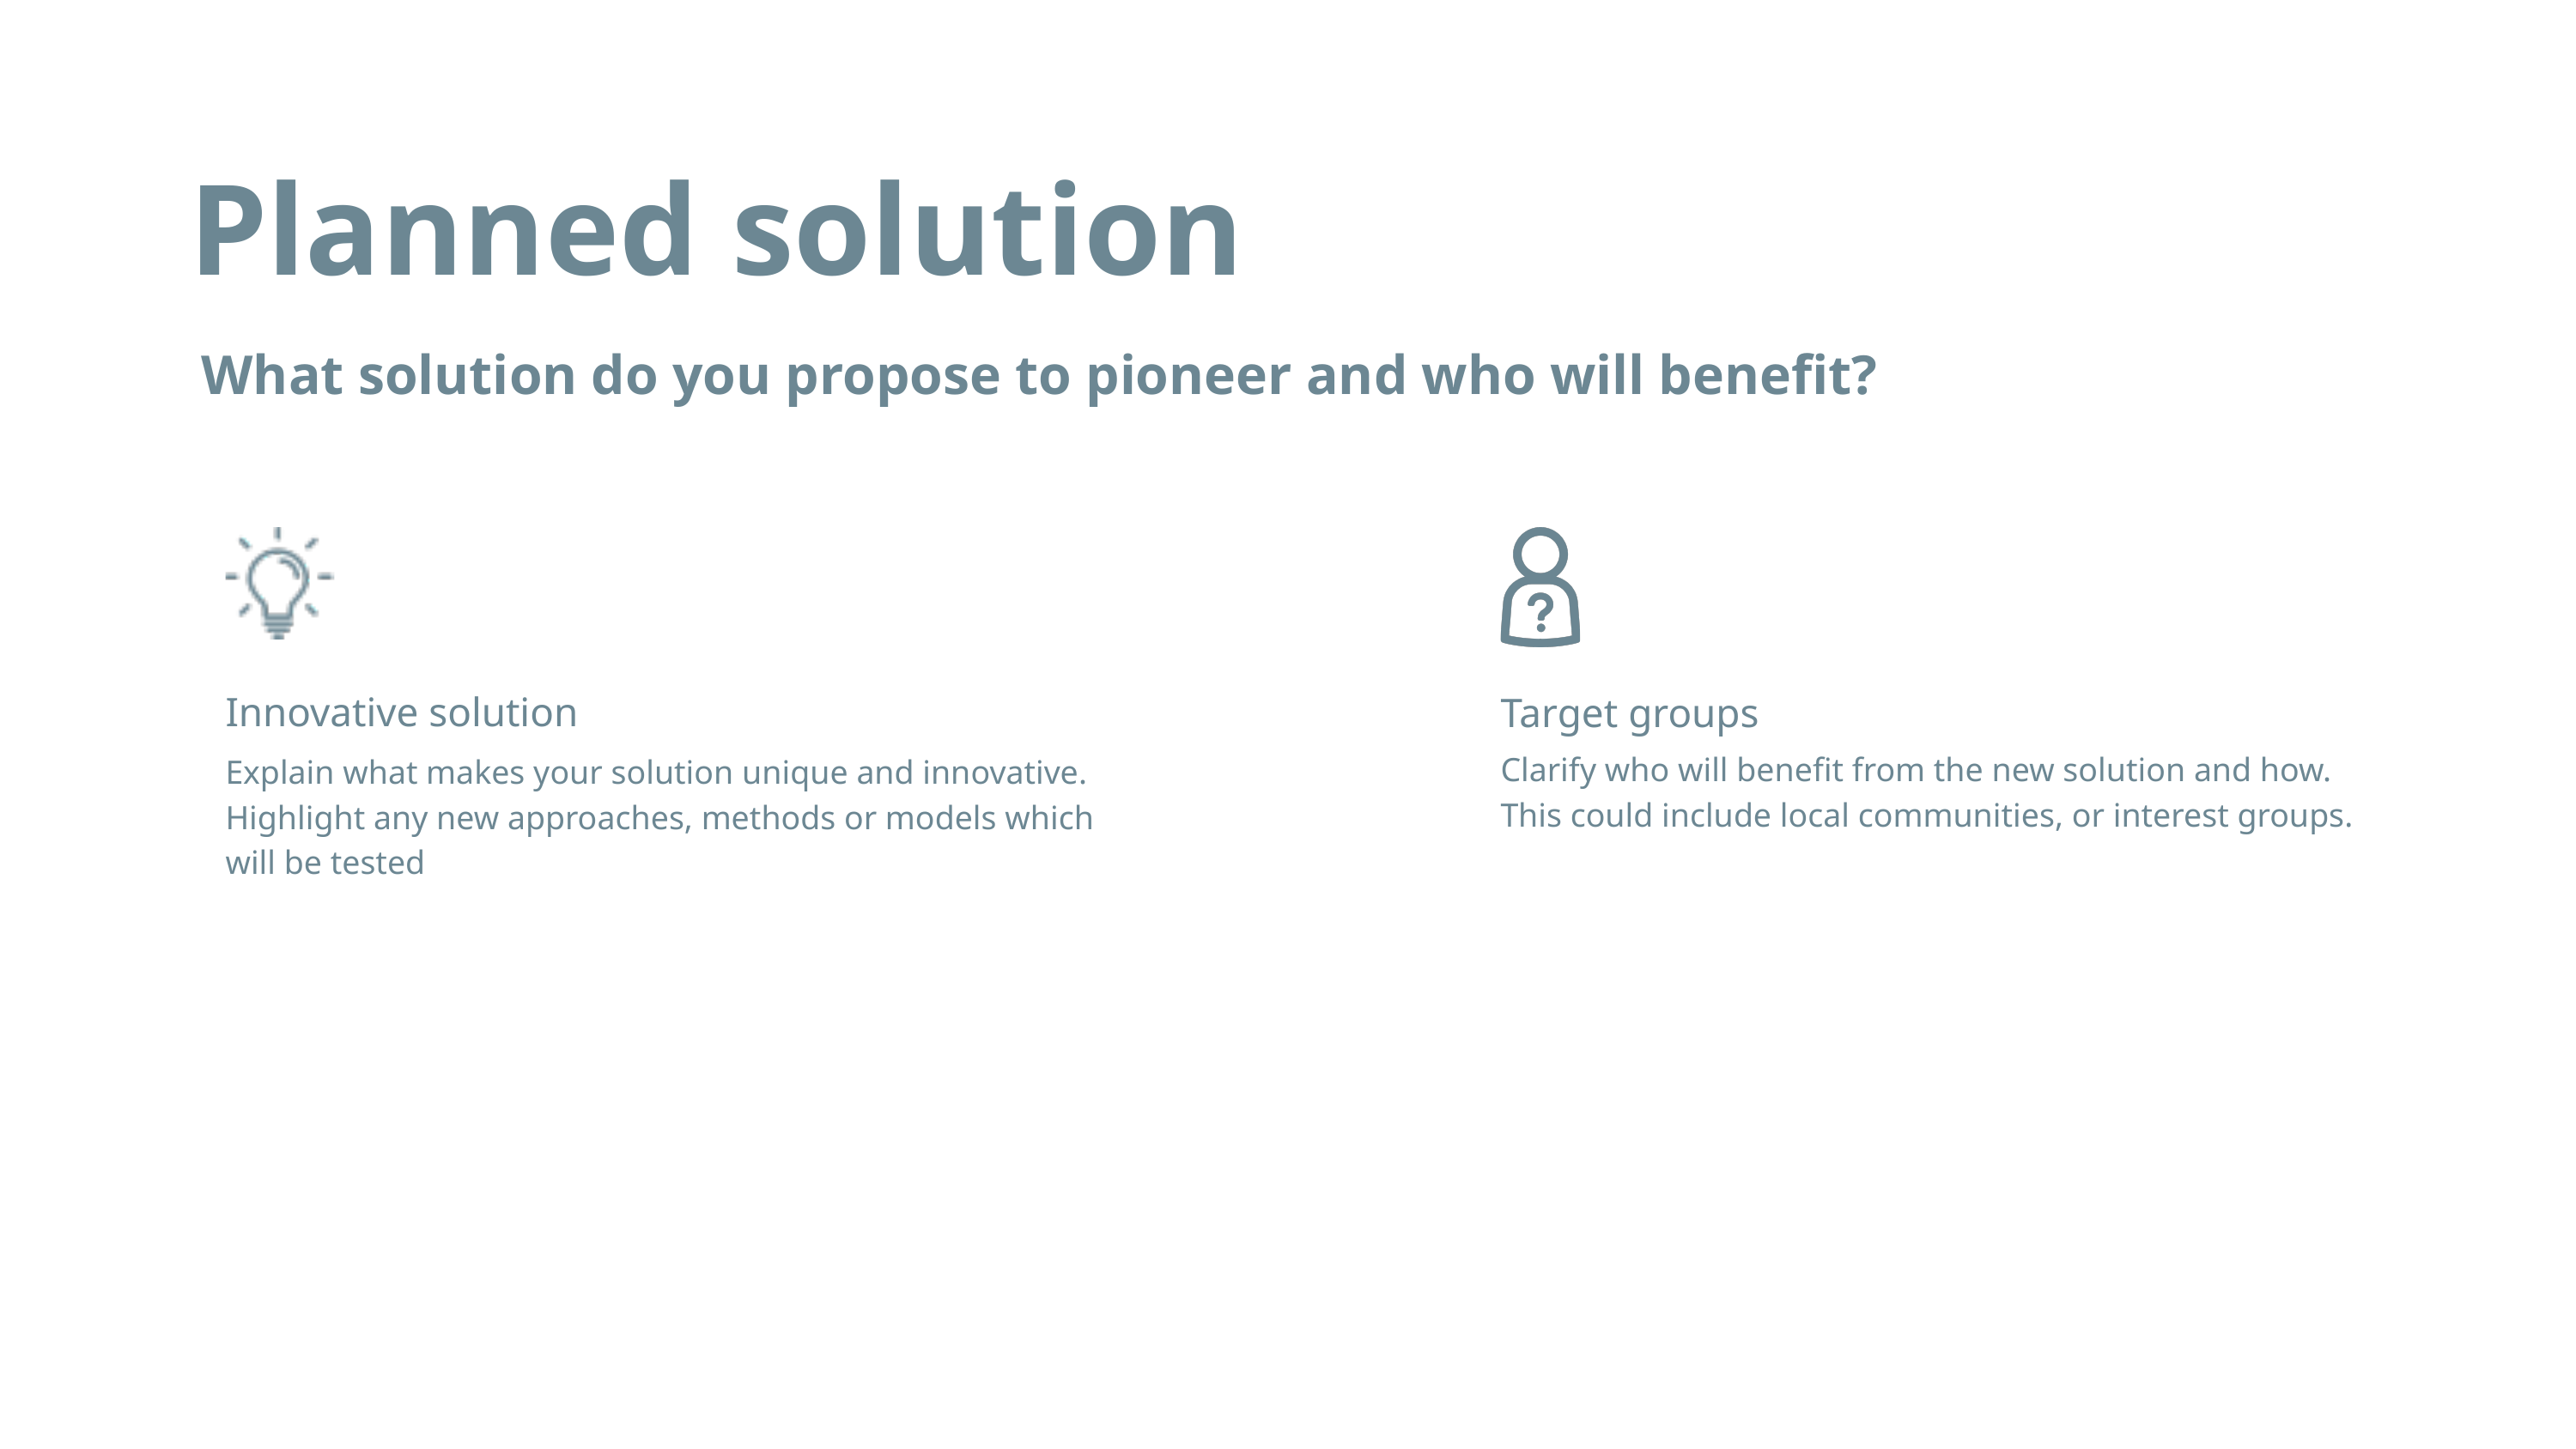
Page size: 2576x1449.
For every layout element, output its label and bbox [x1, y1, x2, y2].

text_box [189, 124, 2487, 878]
